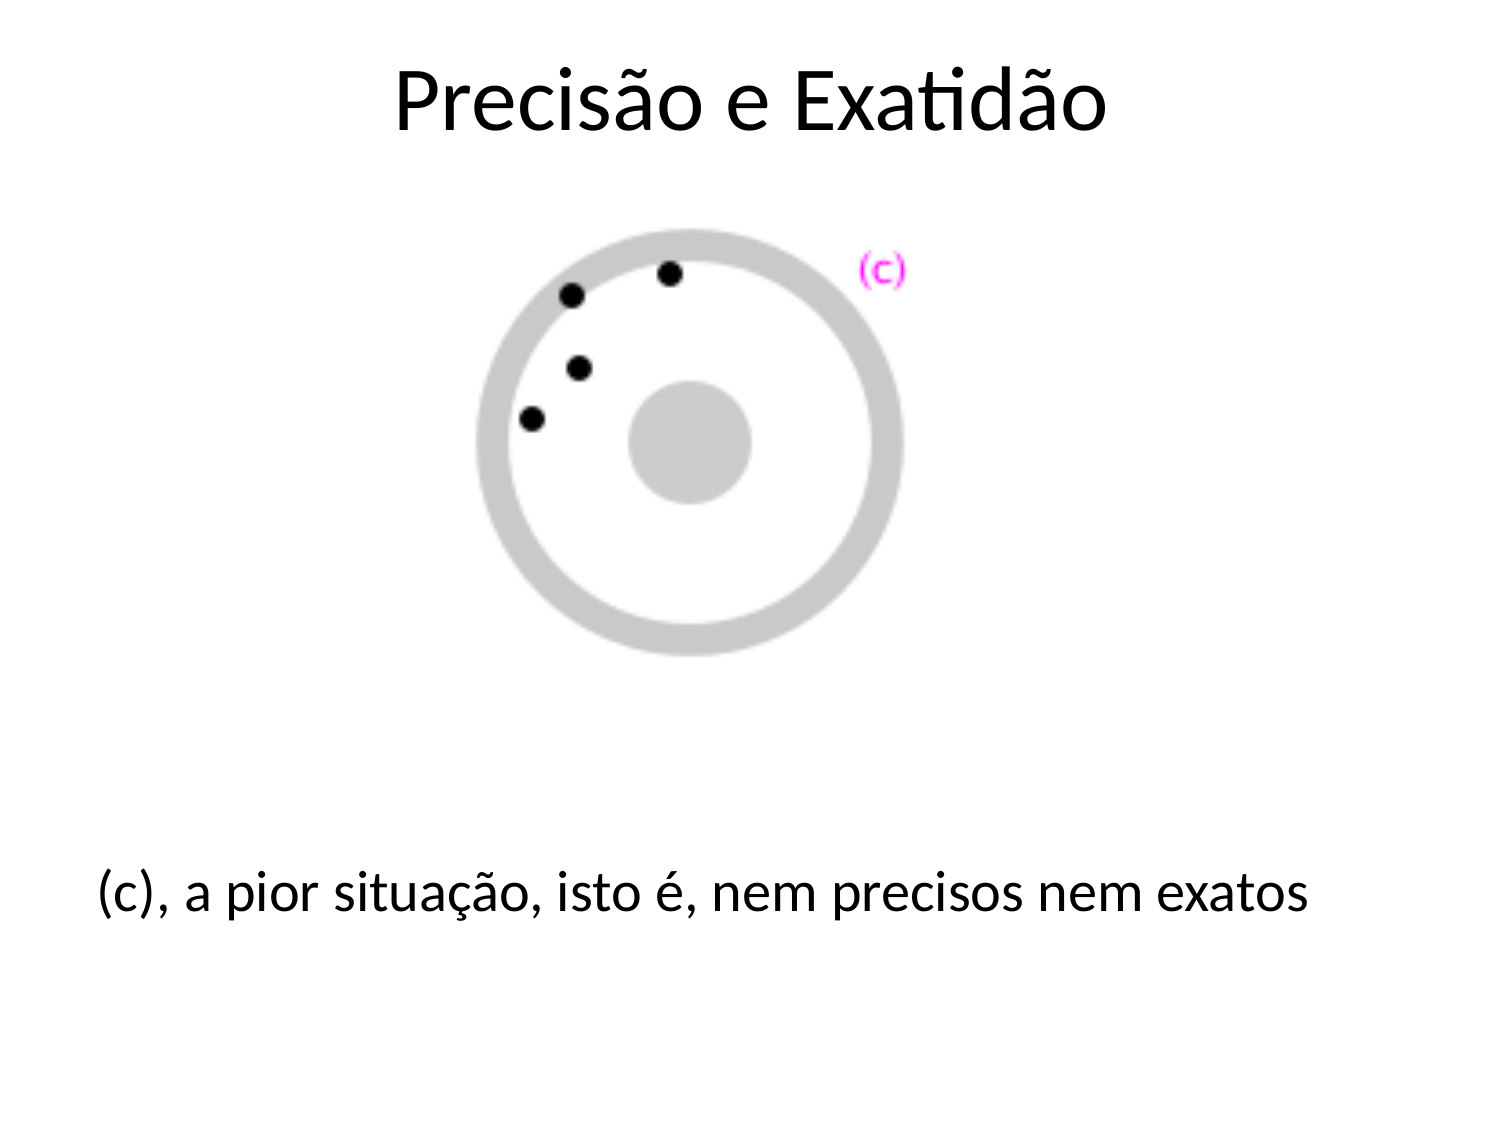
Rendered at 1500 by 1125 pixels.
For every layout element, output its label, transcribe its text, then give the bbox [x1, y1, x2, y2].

title Precisão e Exatidão [76, 0, 1427, 188]
picture [430, 219, 949, 688]
text_box (c), a pior situação, isto é, nem precisos nem exatos [0, 846, 1406, 931]
